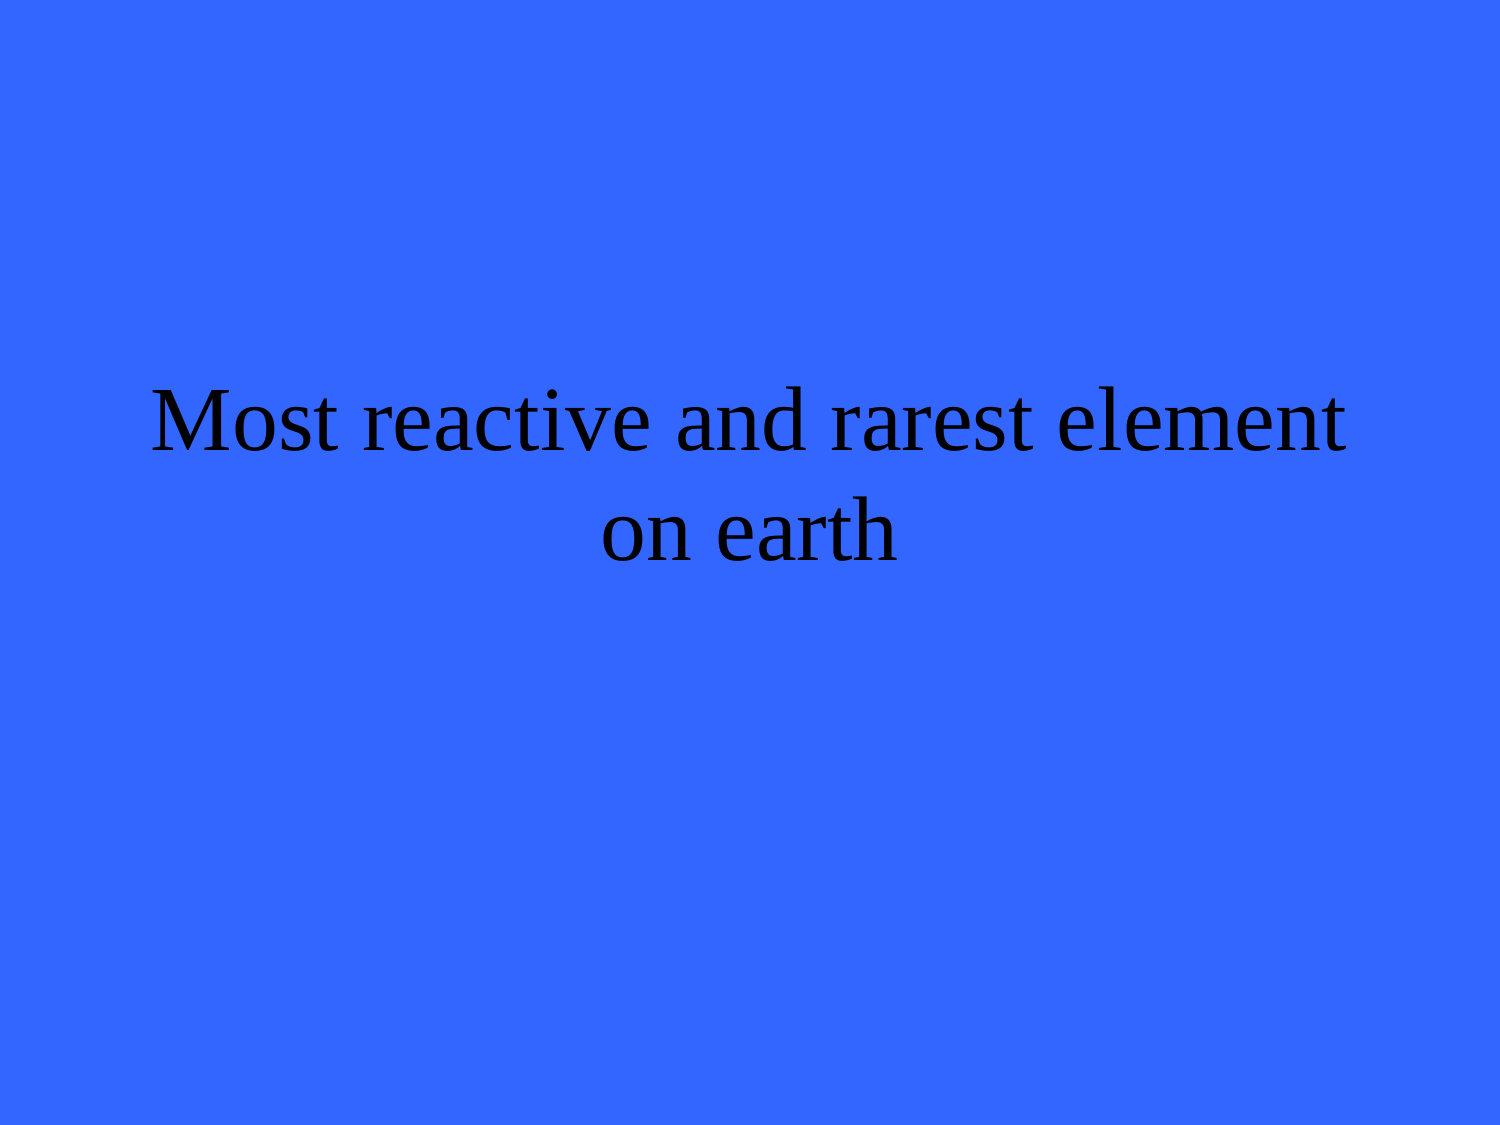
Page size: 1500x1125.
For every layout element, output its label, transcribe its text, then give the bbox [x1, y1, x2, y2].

title Most reactive and rarest element on earth [112, 374, 1388, 563]
